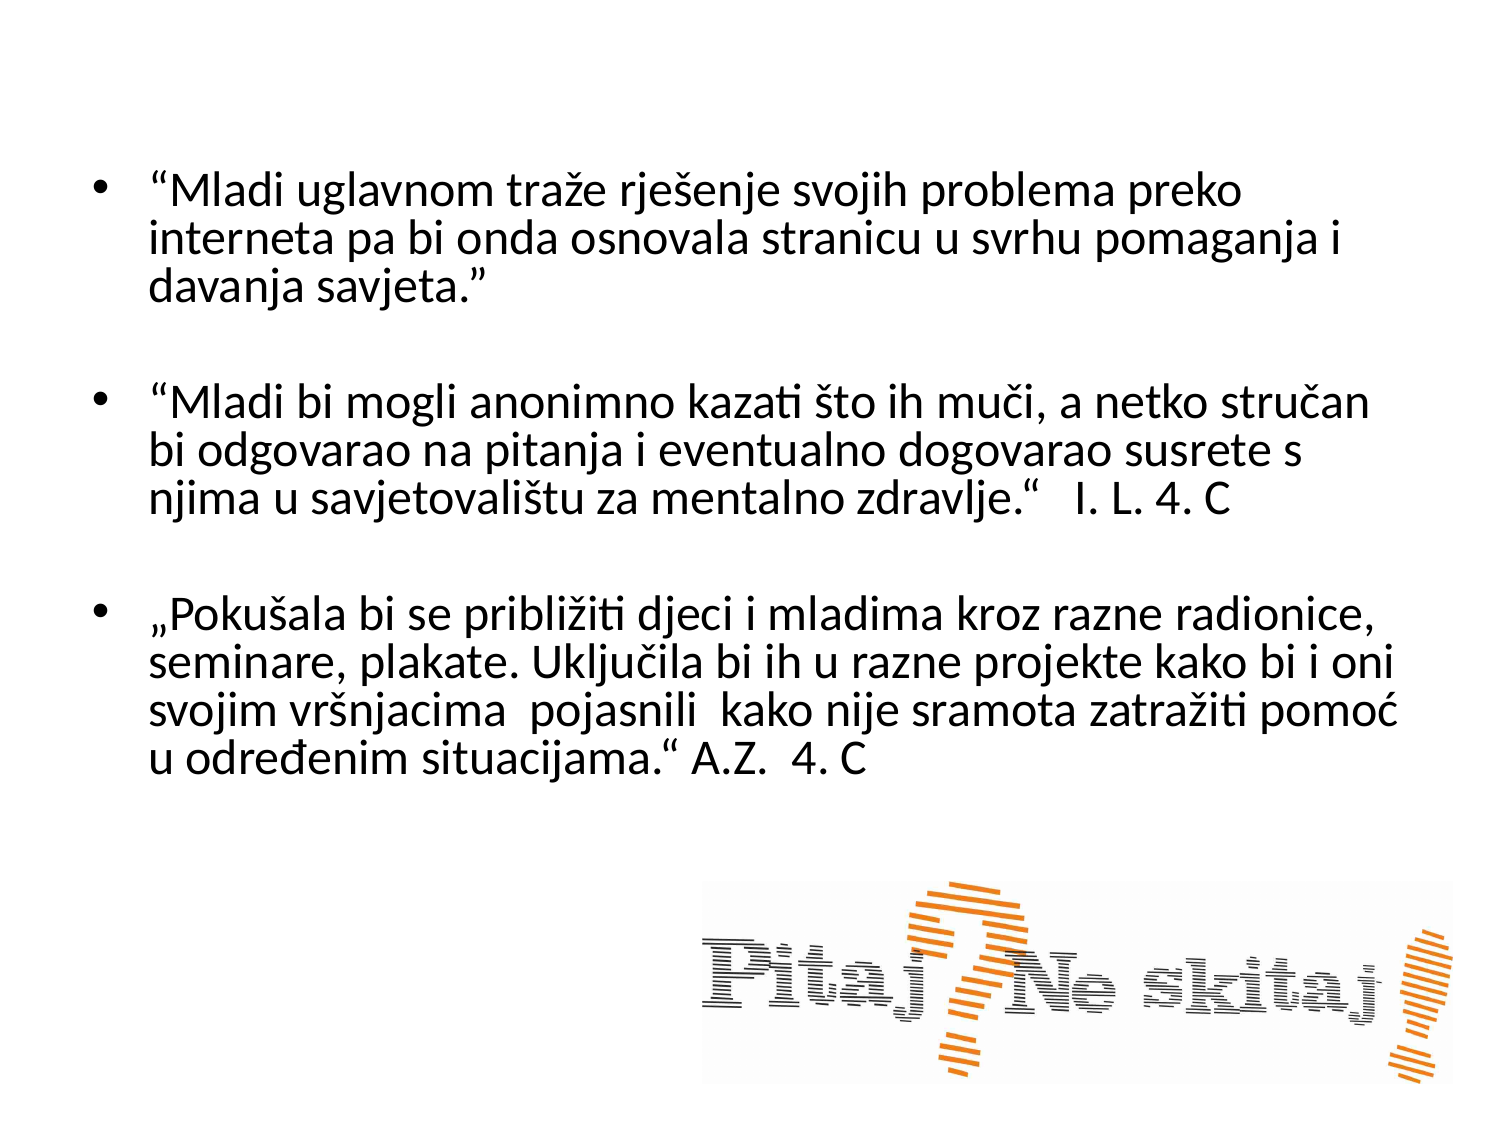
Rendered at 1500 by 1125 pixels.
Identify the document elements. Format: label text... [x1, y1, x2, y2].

list “Mladi uglavnom traže rješenje svojih problema preko interneta pa bi onda osnovala stranicu u svrhu pomaganja i davanja savjeta.” “Mladi bi mogli anonimno kazati što ih muči, a netko stručan bi odgovarao na pitanja i eventualno dogovarao susrete s njima u savjetovalištu za mentalno zdravlje.“ I. L. 4. C „Pokušala bi se približiti djeci i mladima kroz razne radionice, seminare, plakate. Uključila bi ih u razne projekte kako bi i oni svojim vršnjacima pojasnili kako nije sramota zatražiti pomoć u određenim situacijama.“ A.Z. 4. C [76, 160, 1428, 904]
picture [702, 881, 1454, 1084]
